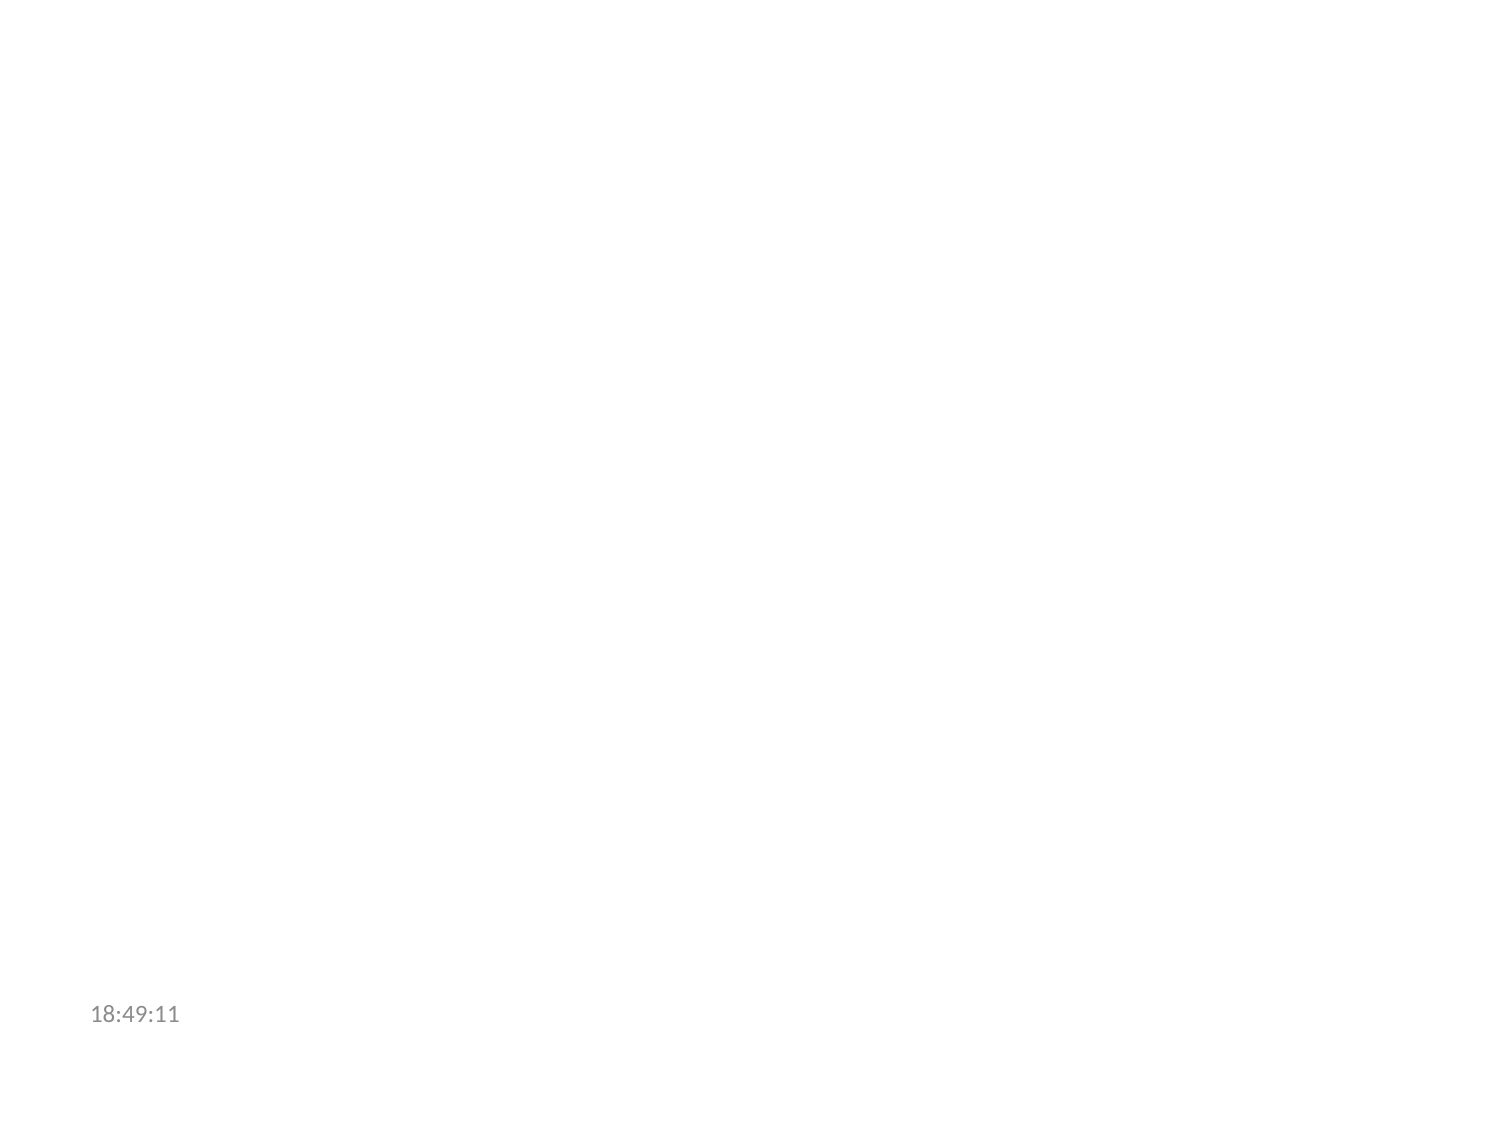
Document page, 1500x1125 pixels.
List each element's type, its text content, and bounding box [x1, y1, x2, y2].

text_box 15:35:09 [75, 982, 425, 1043]
